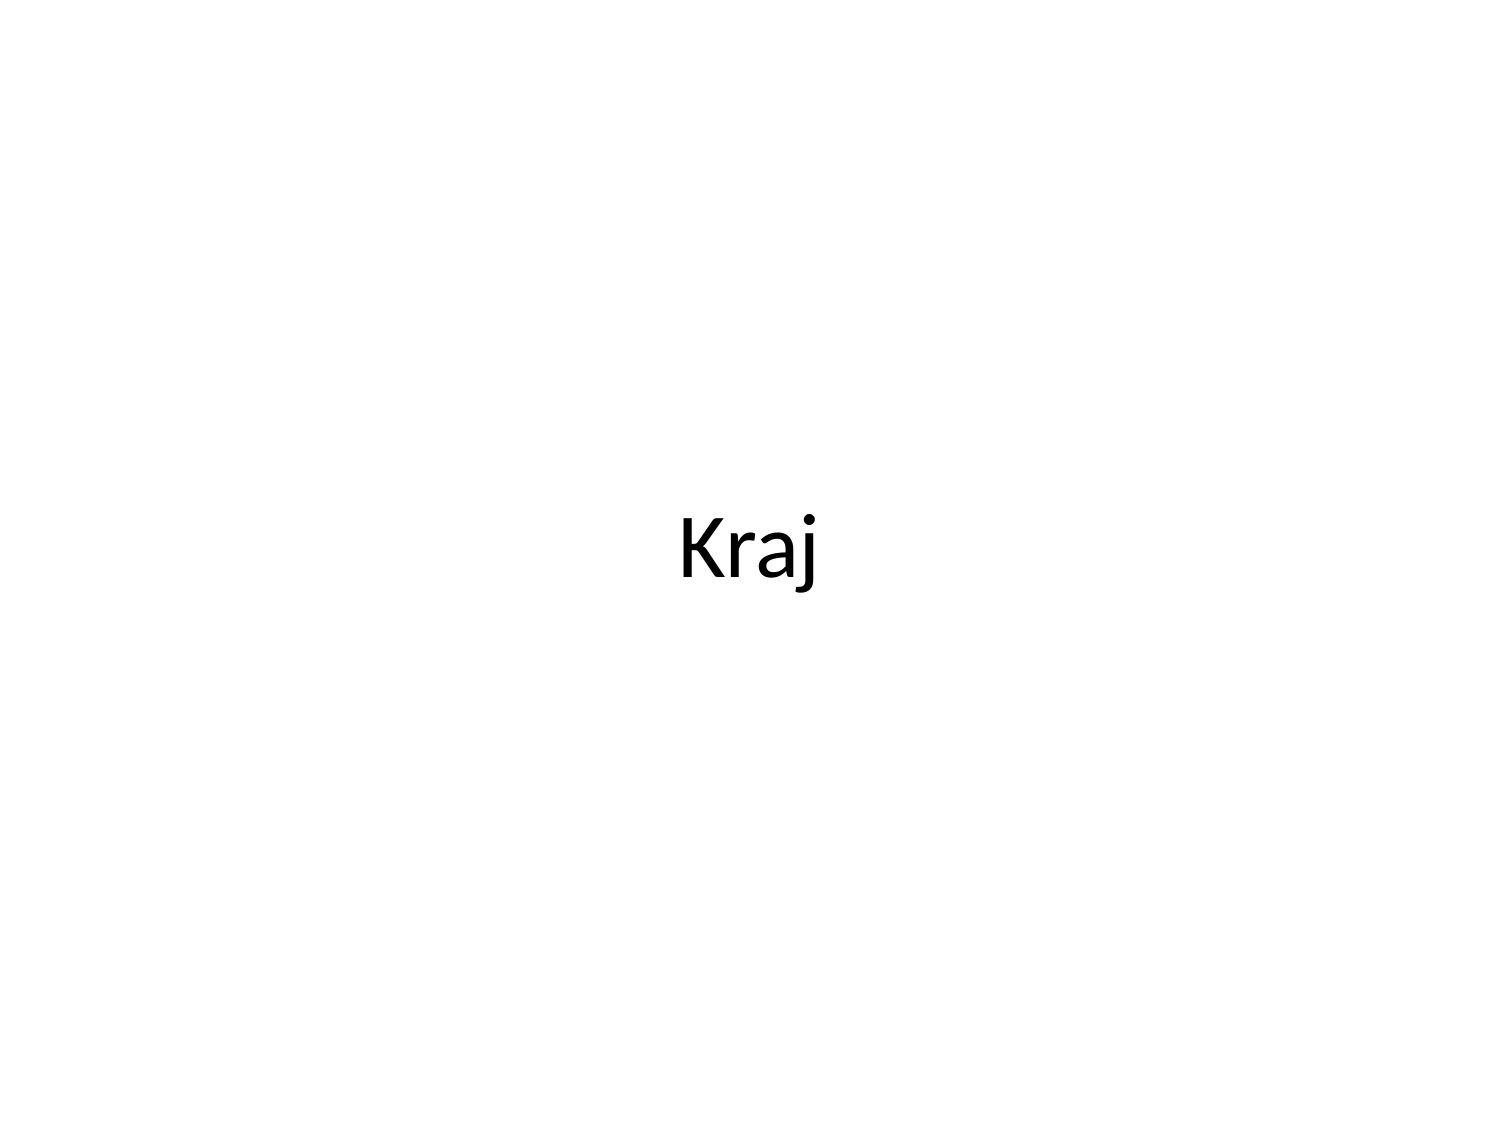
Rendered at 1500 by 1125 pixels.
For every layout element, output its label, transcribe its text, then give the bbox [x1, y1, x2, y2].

title Kraj [75, 45, 1425, 1038]
